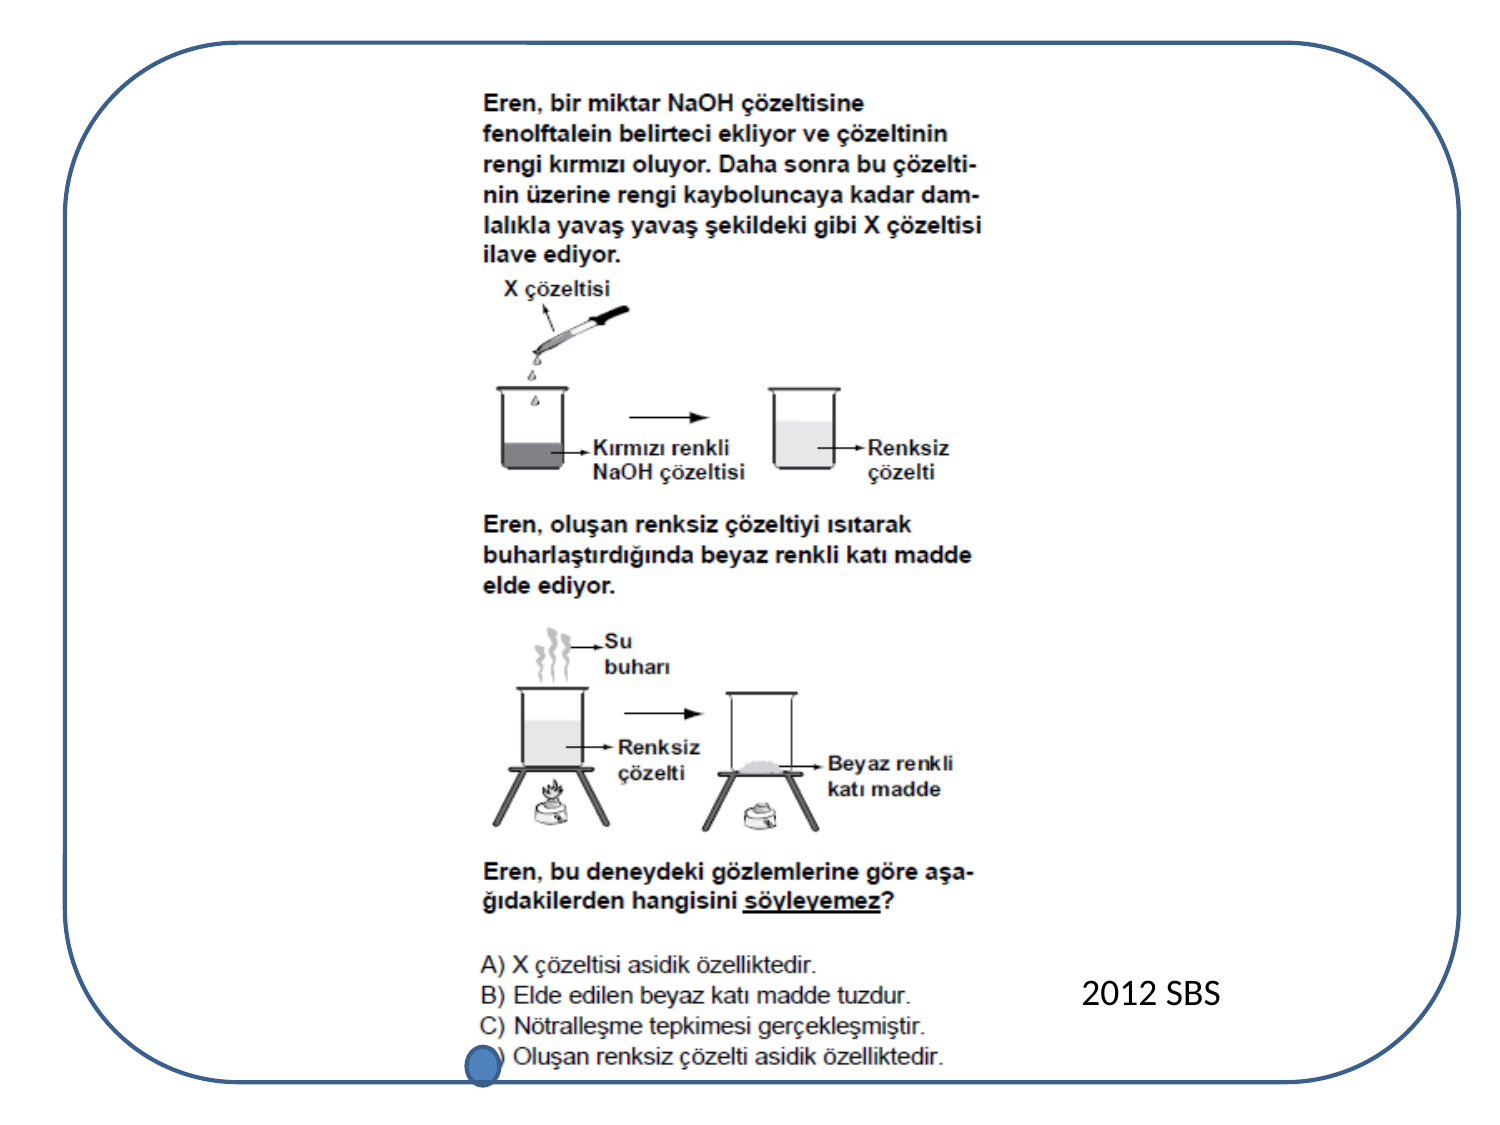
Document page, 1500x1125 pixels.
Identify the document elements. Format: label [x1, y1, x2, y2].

picture [468, 81, 986, 1073]
text_box [62, 40, 1461, 1085]
